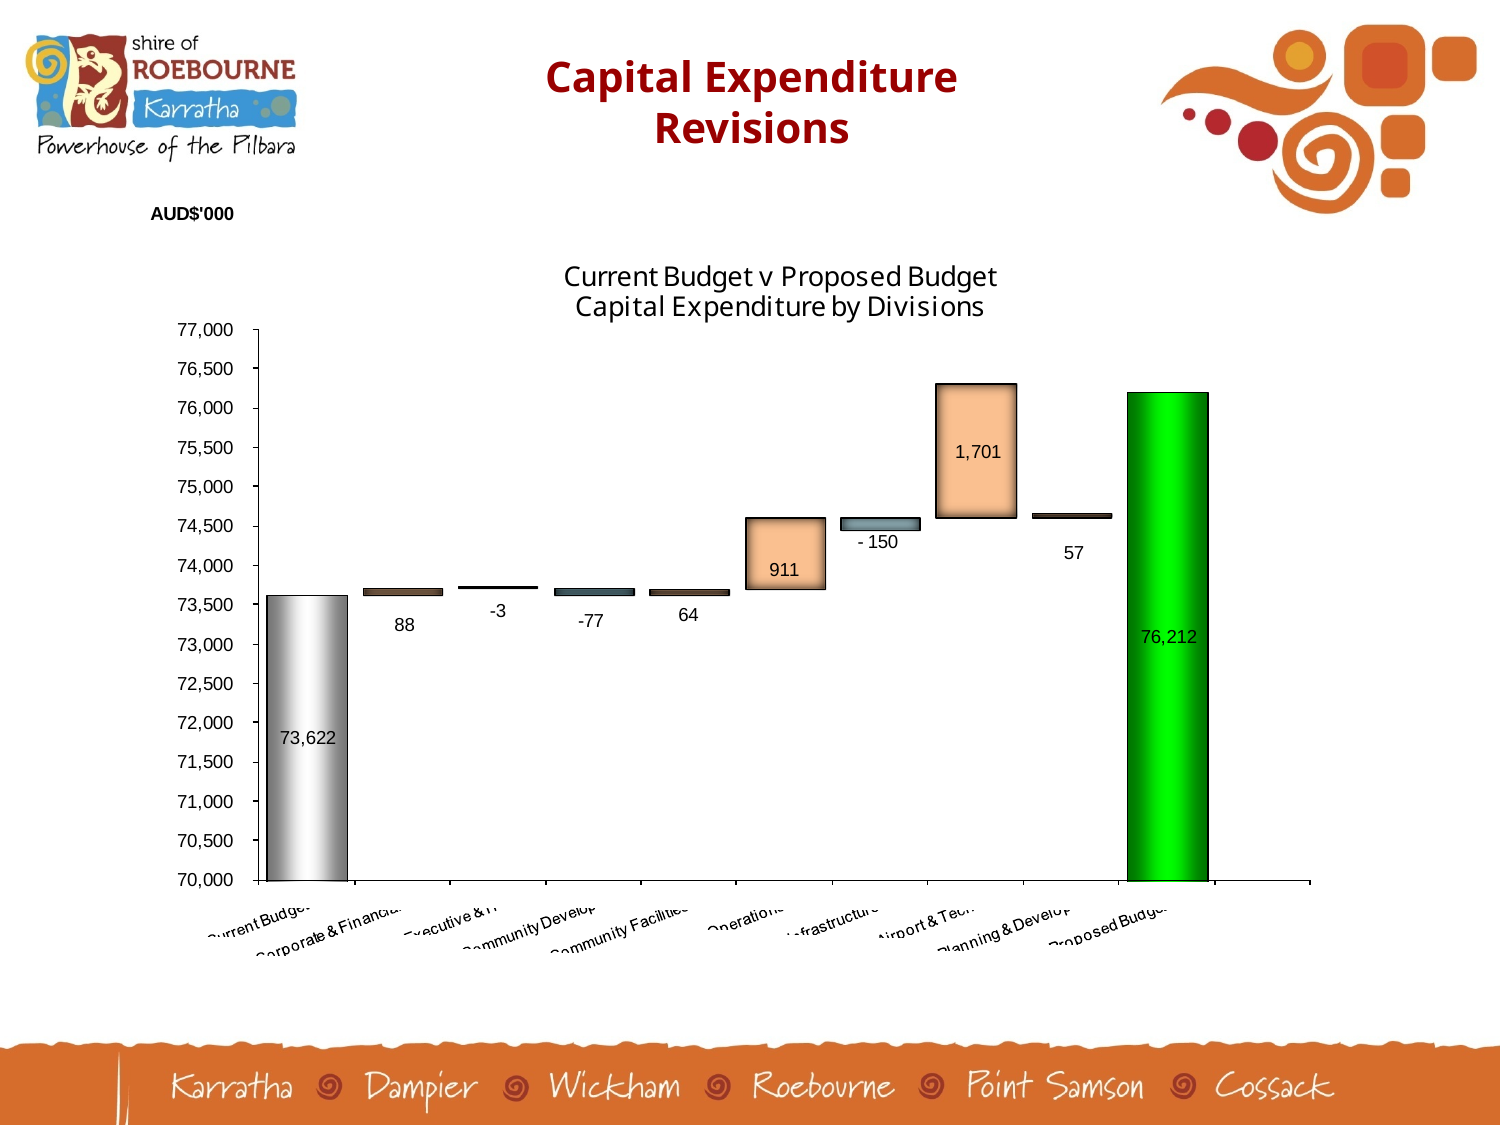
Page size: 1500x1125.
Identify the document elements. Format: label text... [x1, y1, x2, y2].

picture [0, 0, 1500, 1125]
title Capital Expenditure Revisions [76, 42, 1427, 160]
